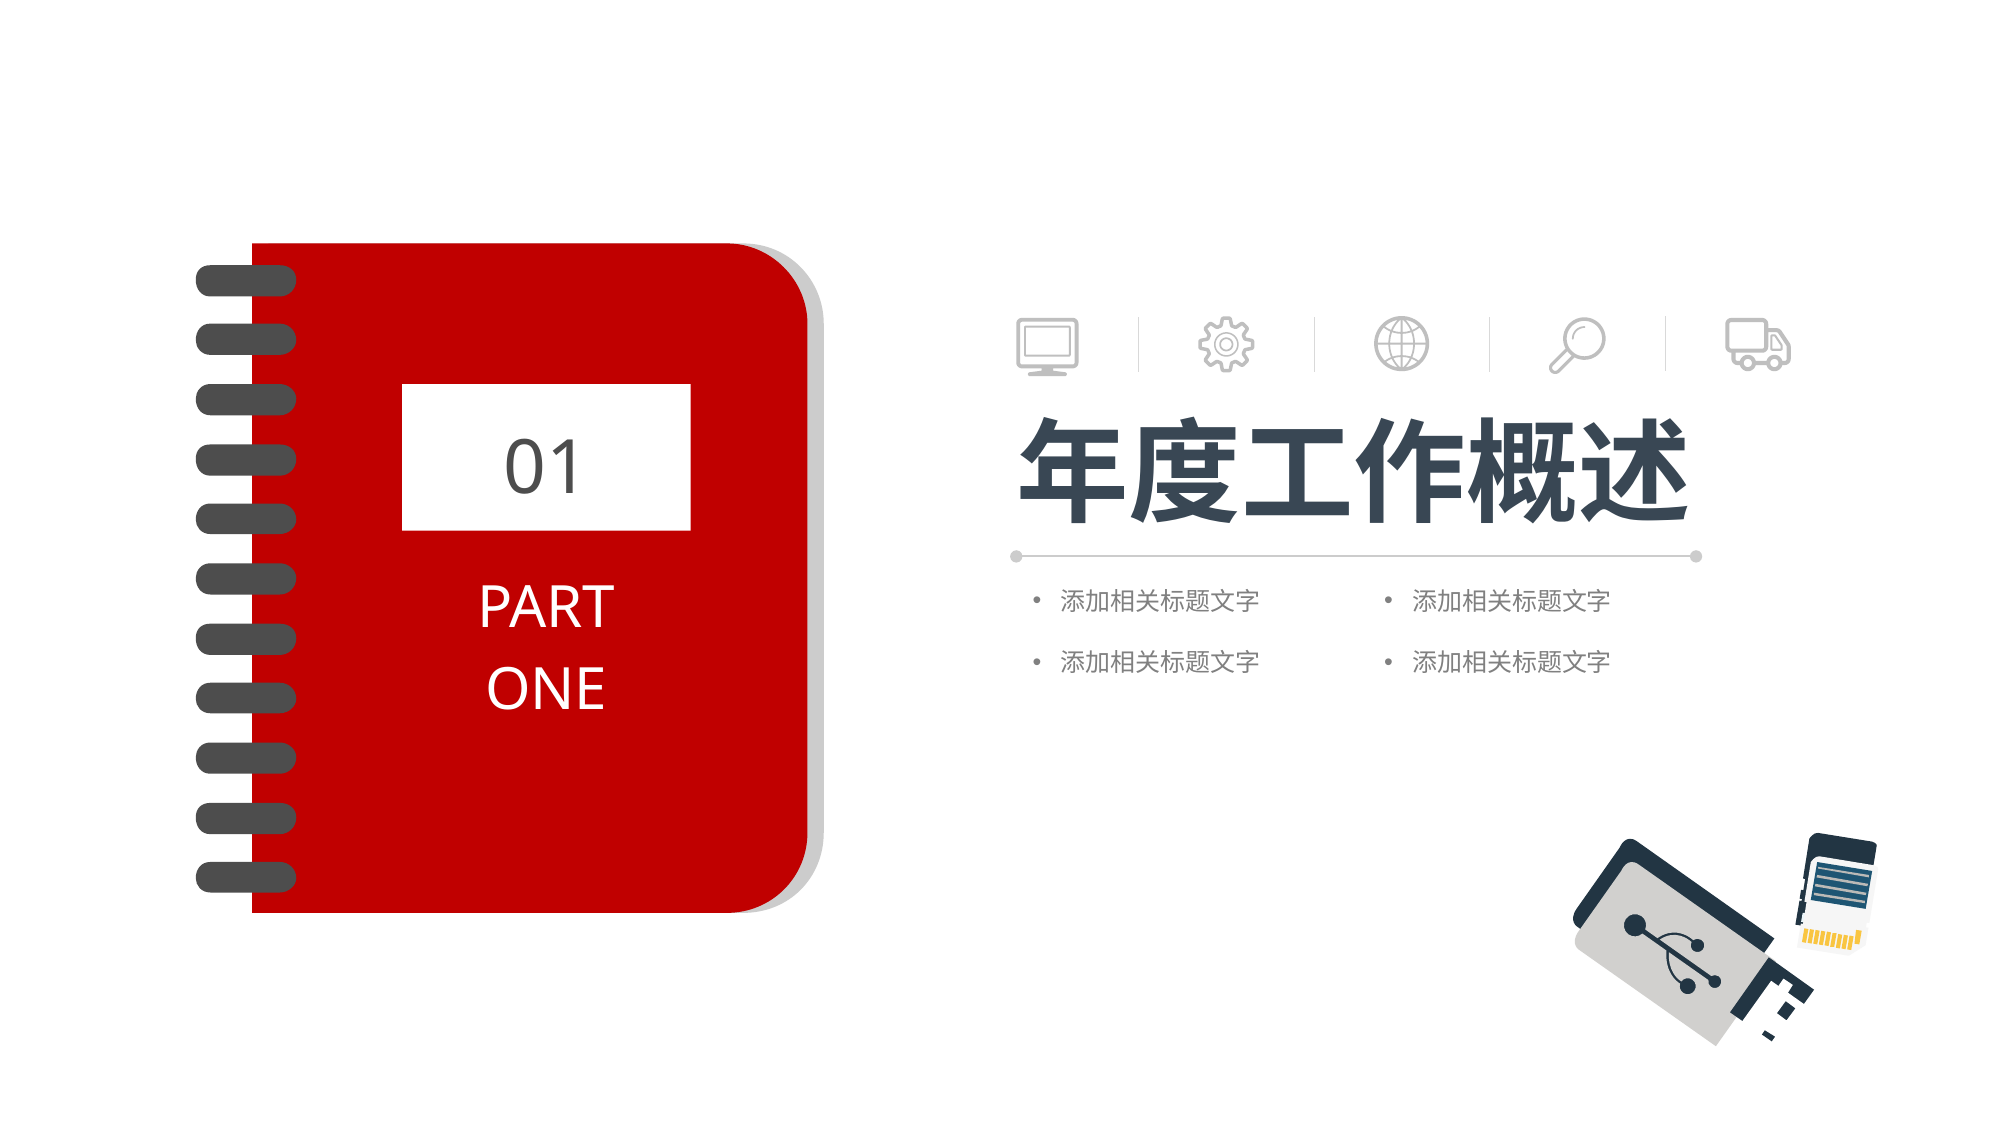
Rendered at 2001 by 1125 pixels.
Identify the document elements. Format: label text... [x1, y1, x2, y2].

text_box 添加相关标题文字 [1369, 578, 1628, 623]
text_box 添加相关标题文字 [1369, 639, 1628, 685]
text_box [1374, 316, 1430, 372]
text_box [1198, 316, 1255, 373]
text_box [1016, 317, 1079, 377]
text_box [1548, 317, 1606, 374]
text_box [1725, 317, 1791, 372]
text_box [1567, 832, 1879, 1068]
text_box 添加相关标题文字 [1017, 578, 1276, 623]
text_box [195, 243, 824, 913]
text_box 添加相关标题文字 [1017, 639, 1276, 685]
text_box 年度工作概述 [1016, 400, 1750, 536]
